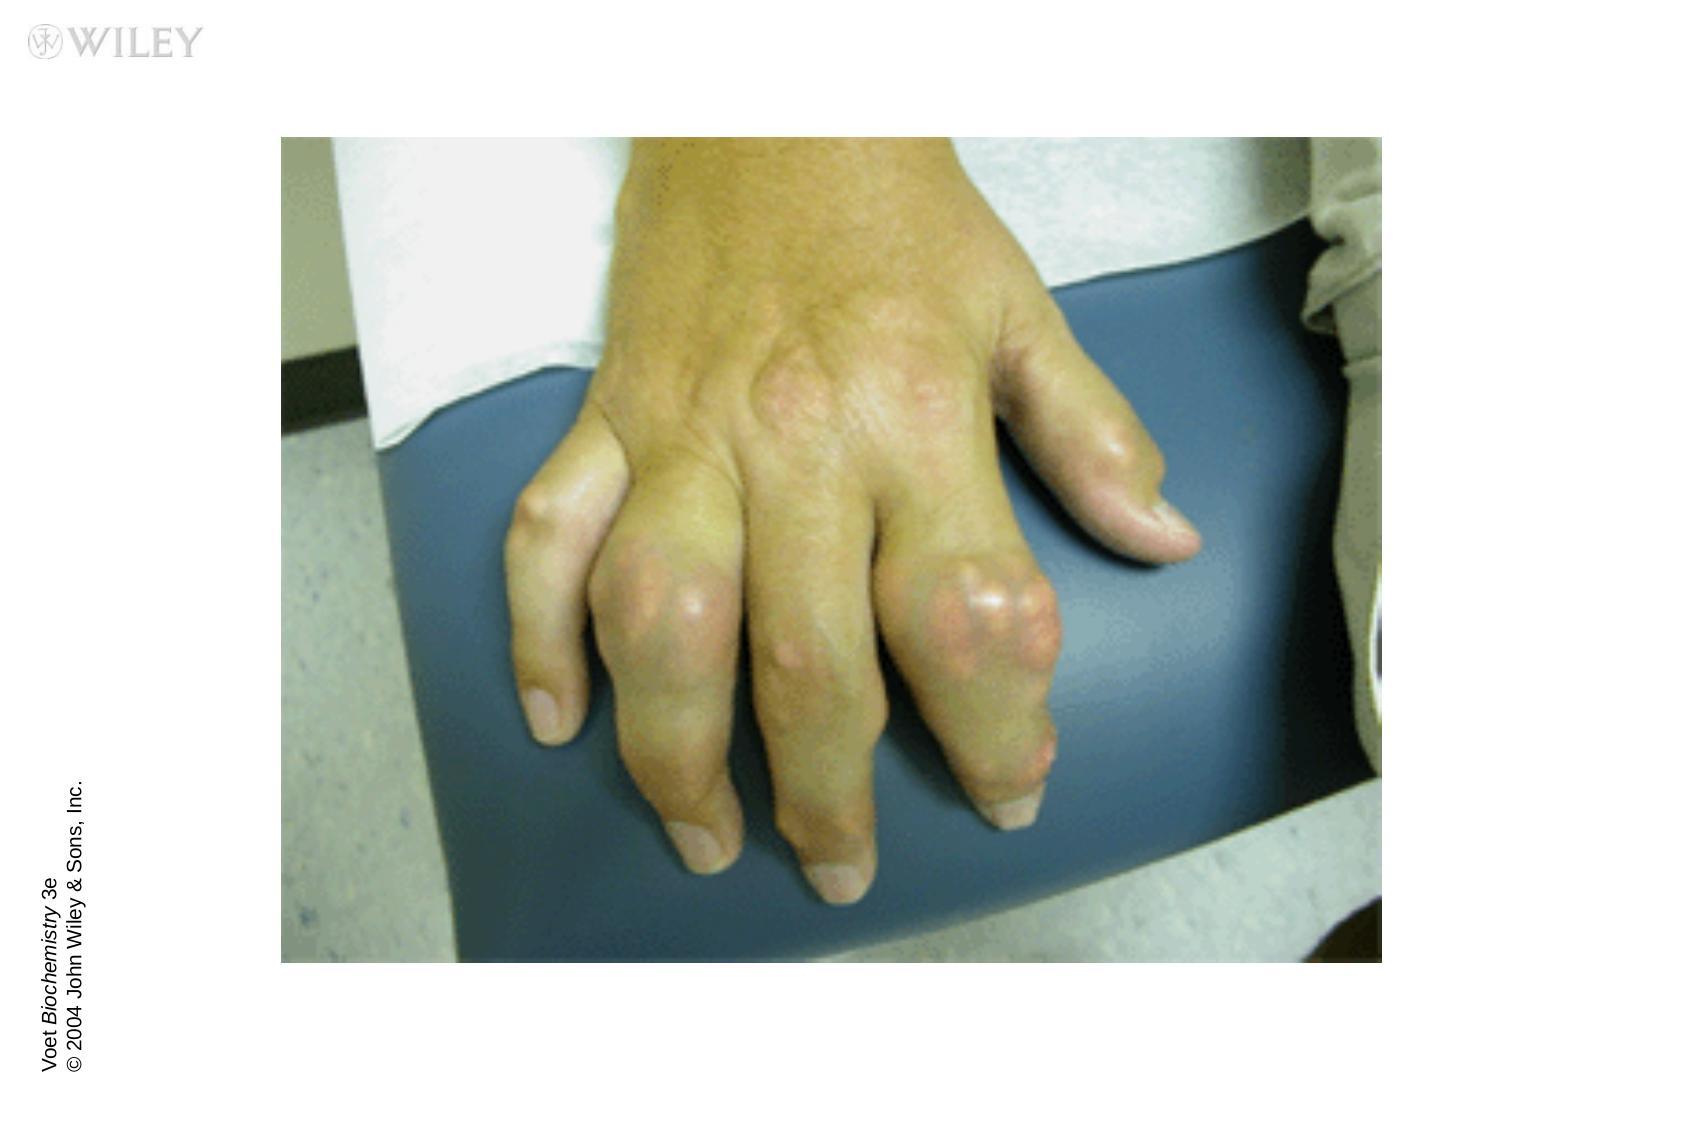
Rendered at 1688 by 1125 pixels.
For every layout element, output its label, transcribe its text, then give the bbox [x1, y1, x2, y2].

footer Voet Biochemistry 3e © 2004 John Wiley & Sons, Inc. [28, 625, 113, 1088]
picture [28, 24, 205, 61]
picture [281, 137, 1382, 963]
